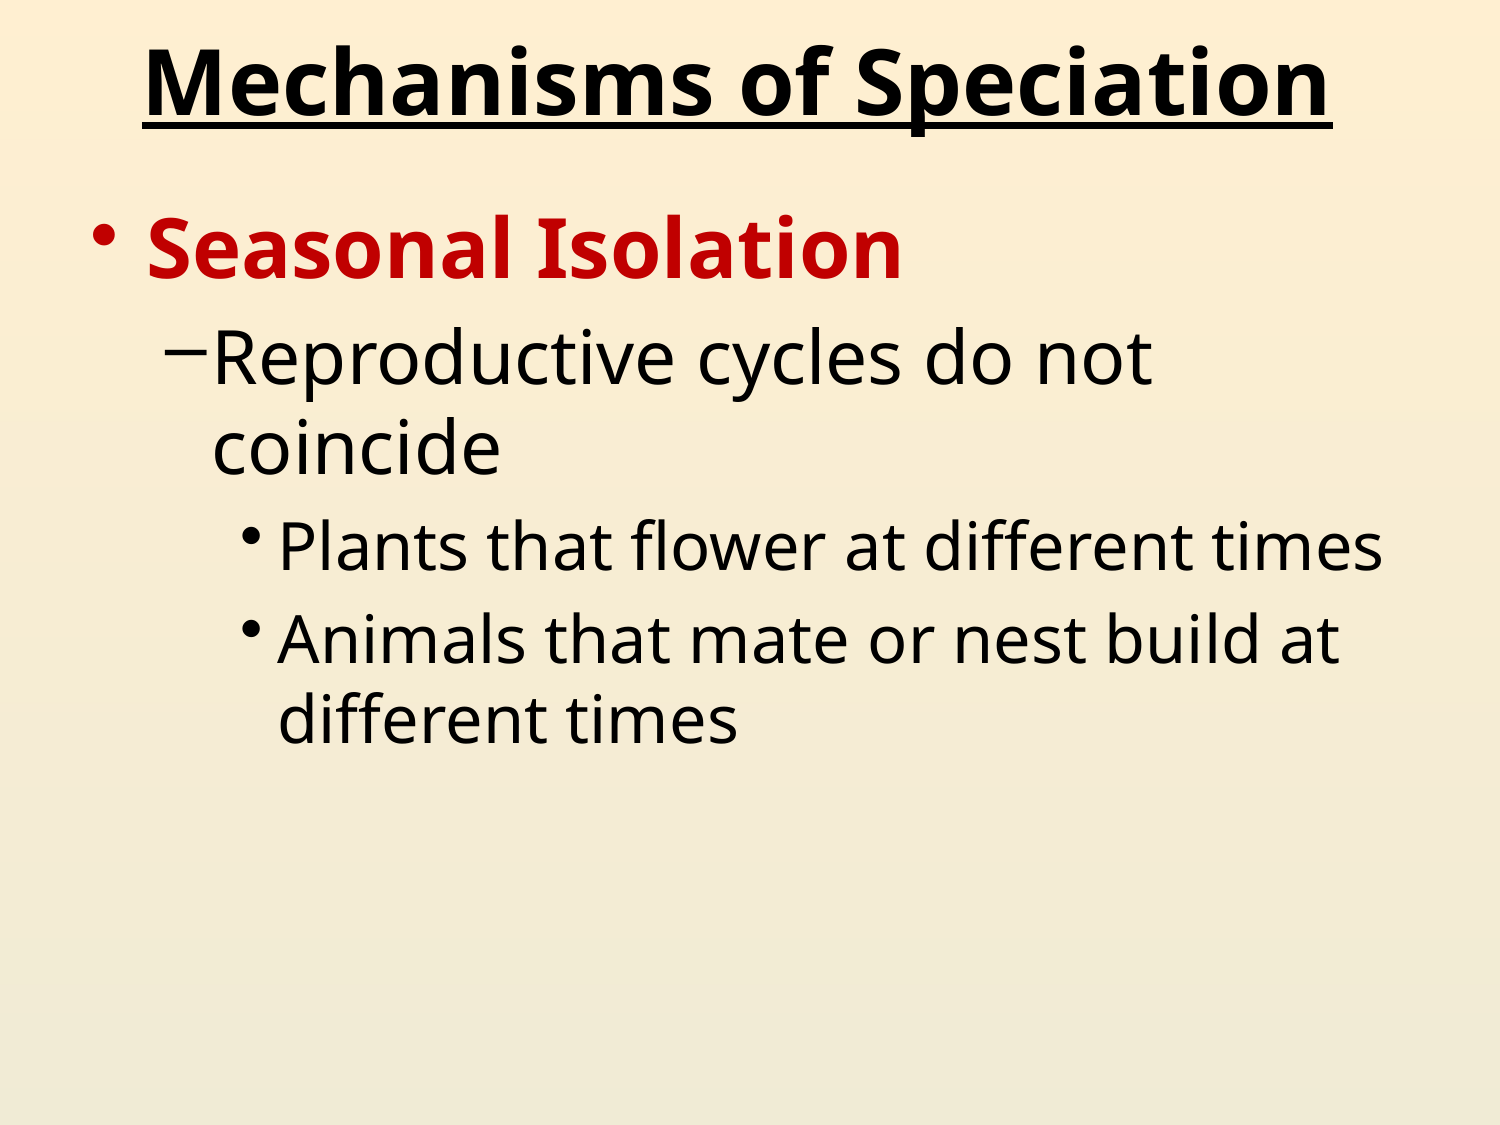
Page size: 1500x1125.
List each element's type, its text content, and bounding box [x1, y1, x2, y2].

list Seasonal Isolation Reproductive cycles do not coincide Plants that flower at different times Animals that mate or nest build at different times [74, 187, 1426, 901]
title Mechanisms of Speciation [62, 7, 1413, 151]
